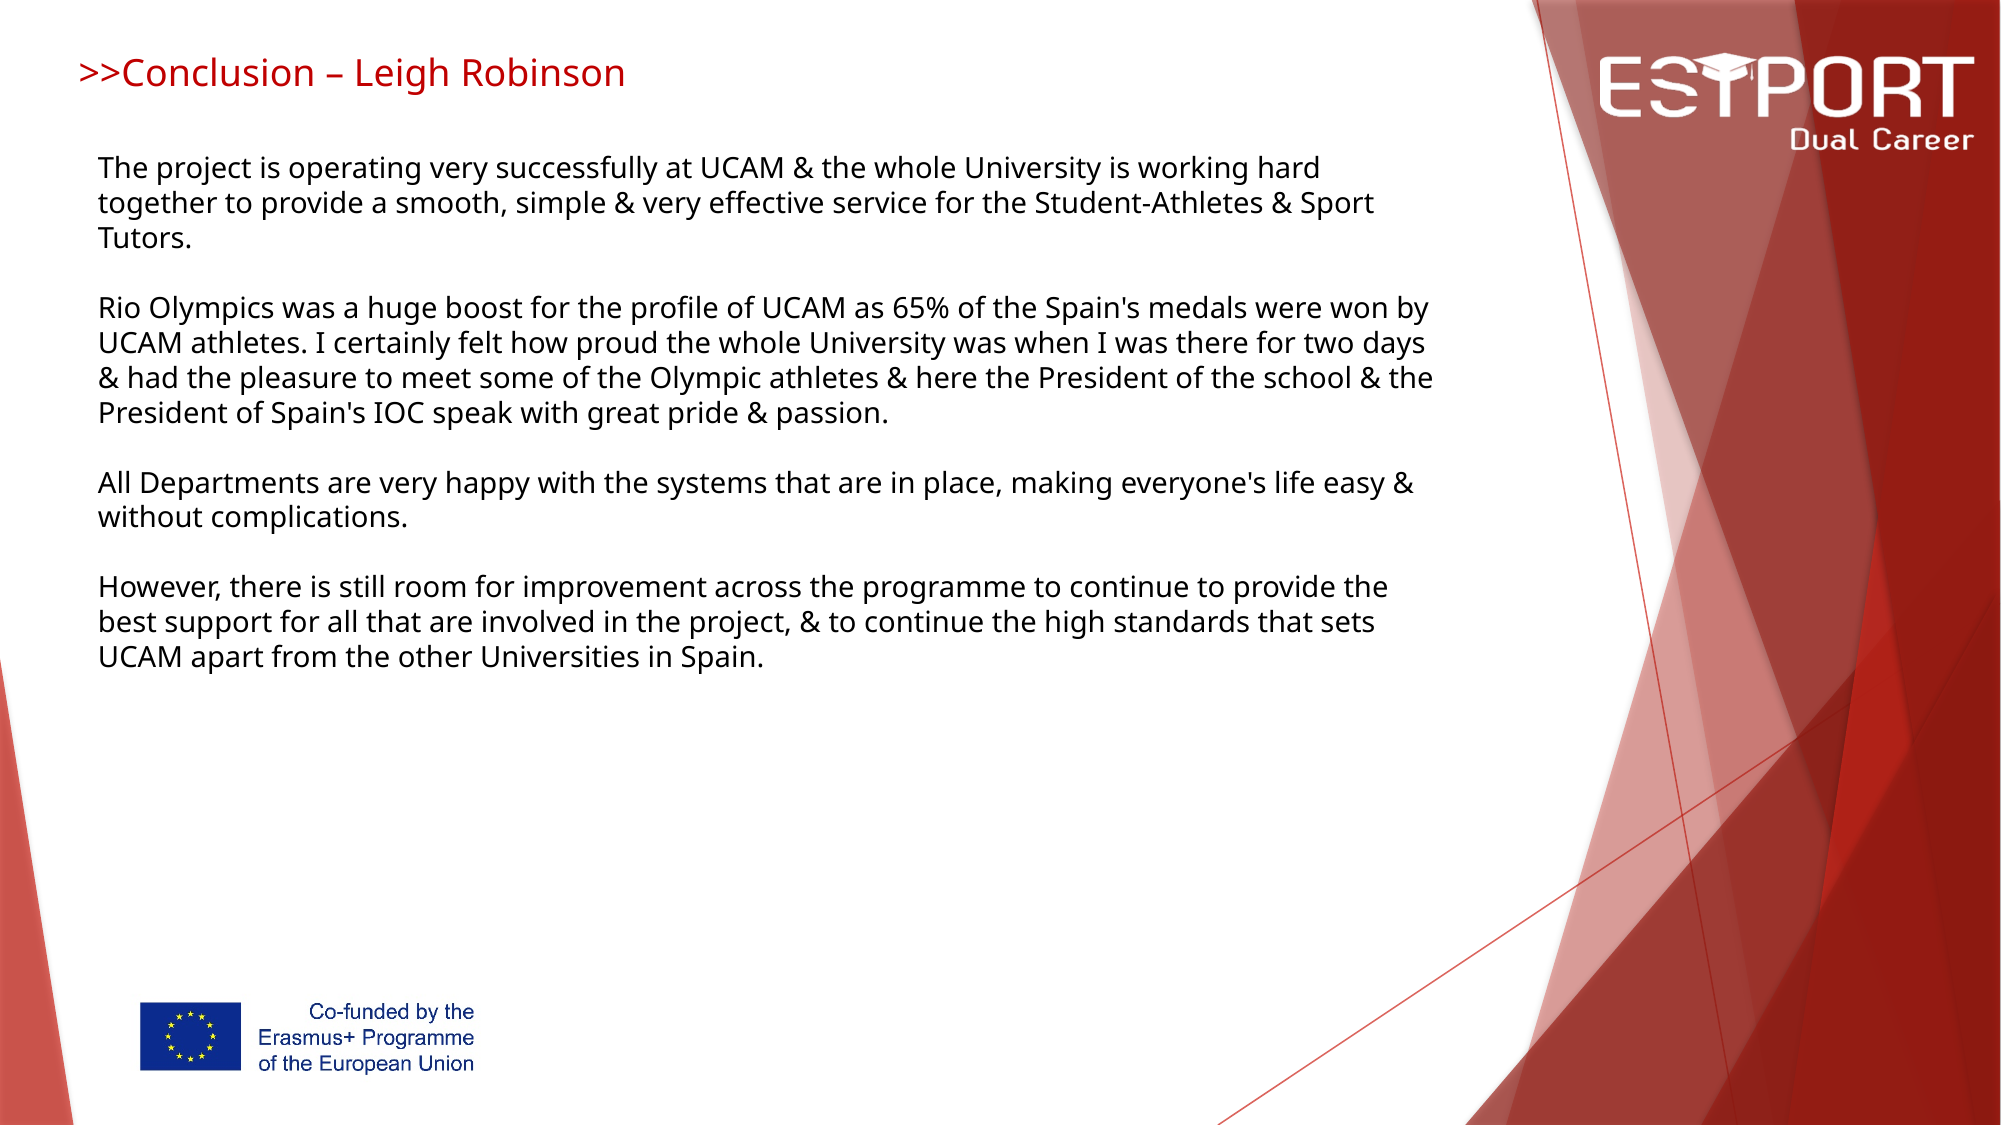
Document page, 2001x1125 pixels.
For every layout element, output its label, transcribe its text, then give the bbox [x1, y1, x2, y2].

picture [1600, 44, 1987, 156]
picture [118, 982, 491, 1091]
text_box >>Conclusion – Leigh Robinson [63, 41, 642, 102]
text_box The project is operating very successfully at UCAM & the whole University is working hard together to provide a smooth, simple & very effective service for the Student-Athletes & Sport Tutors. Rio Olympics was a huge boost for the profile of UCAM as 65% of the Spain's medals were won by UCAM athletes. I certainly felt how proud the whole University was when I was there for two days & had the pleasure to meet some of the Olympic athletes & here the President of the school & the President of Spain's IOC speak with great pride & passion. All Departments are very happy with the systems that are in place, making everyone's life easy & without complications. However, there is still room for improvement across the programme to continue to provide the best support for all that are involved in the project, & to continue the high standards that sets UCAM apart from the other Universities in Spain. [83, 141, 1459, 911]
